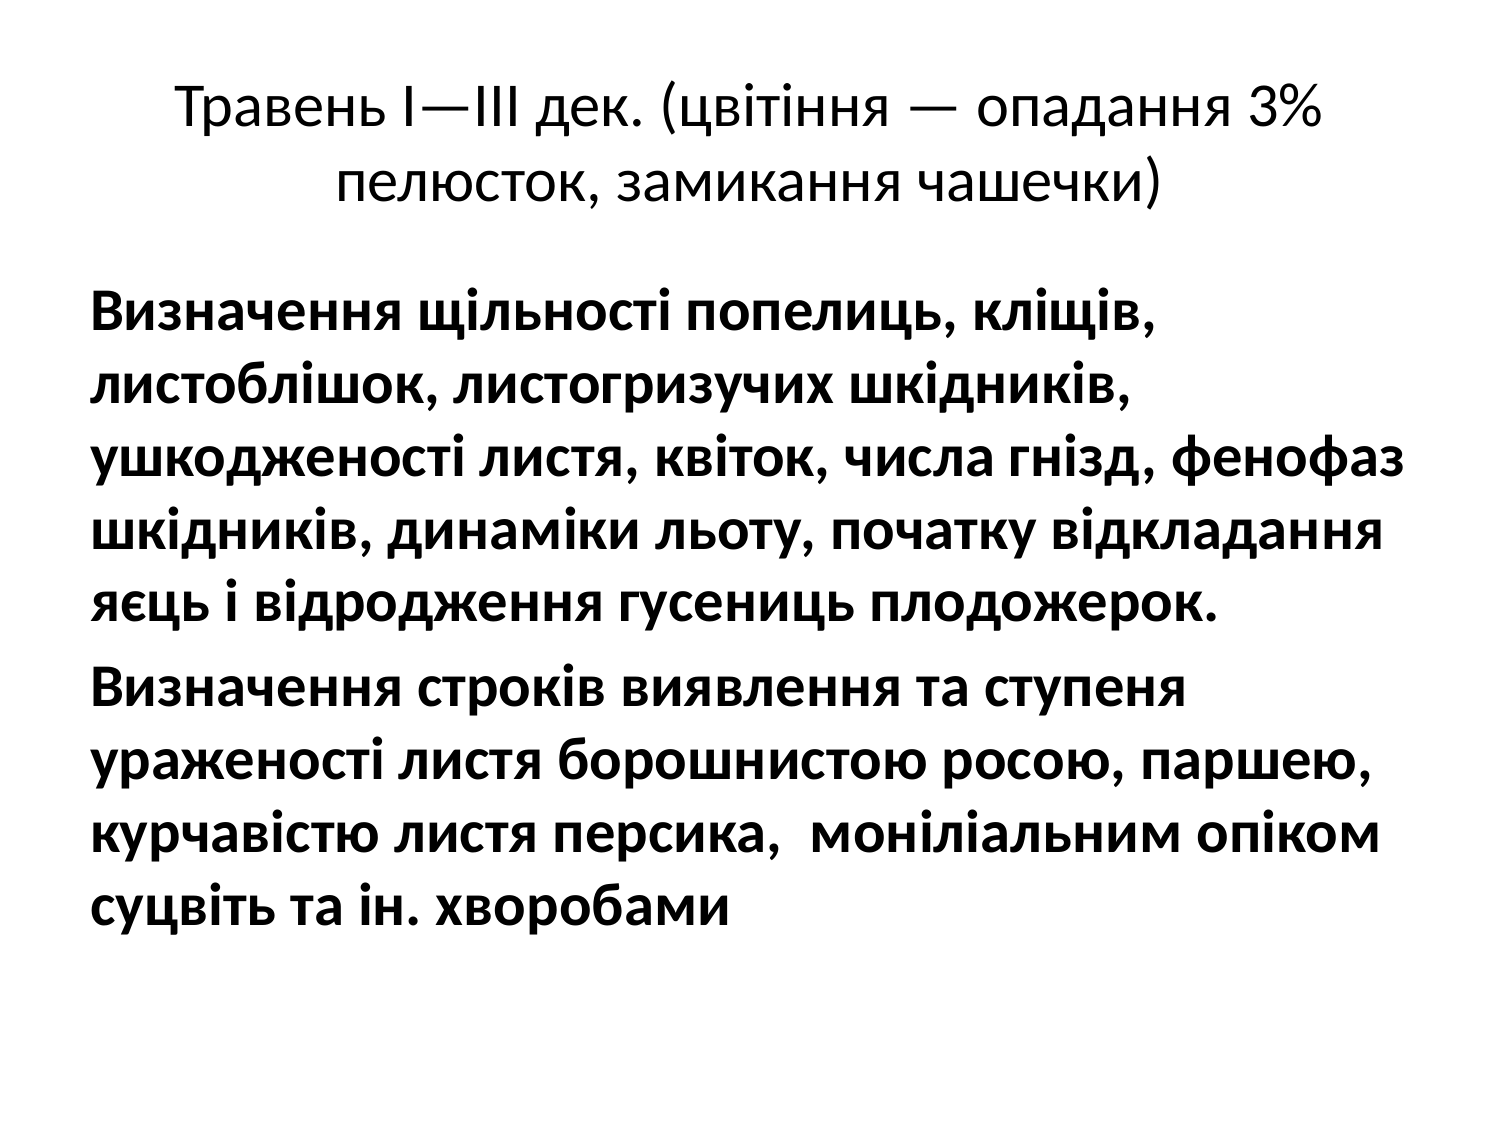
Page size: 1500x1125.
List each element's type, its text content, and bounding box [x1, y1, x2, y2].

list Визначення щільності попелиць, кліщів, листоблішок, листогризучих шкідників, ушкодженості листя, квіток, числа гнізд, фенофаз шкідників, динаміки льоту, початку відкладання яєць і відродження гусениць плодожерок. Визначення строків виявлення та ступеня ураженості листя борошнистою росою, паршею, курчавістю листя персика, моніліальним опіком суцвіть та ін. хворобами [75, 262, 1425, 1005]
title Травень І—III дек. (цвітіння — опадання 3% пелюсток, замикання чашечки) [75, 45, 1425, 233]
